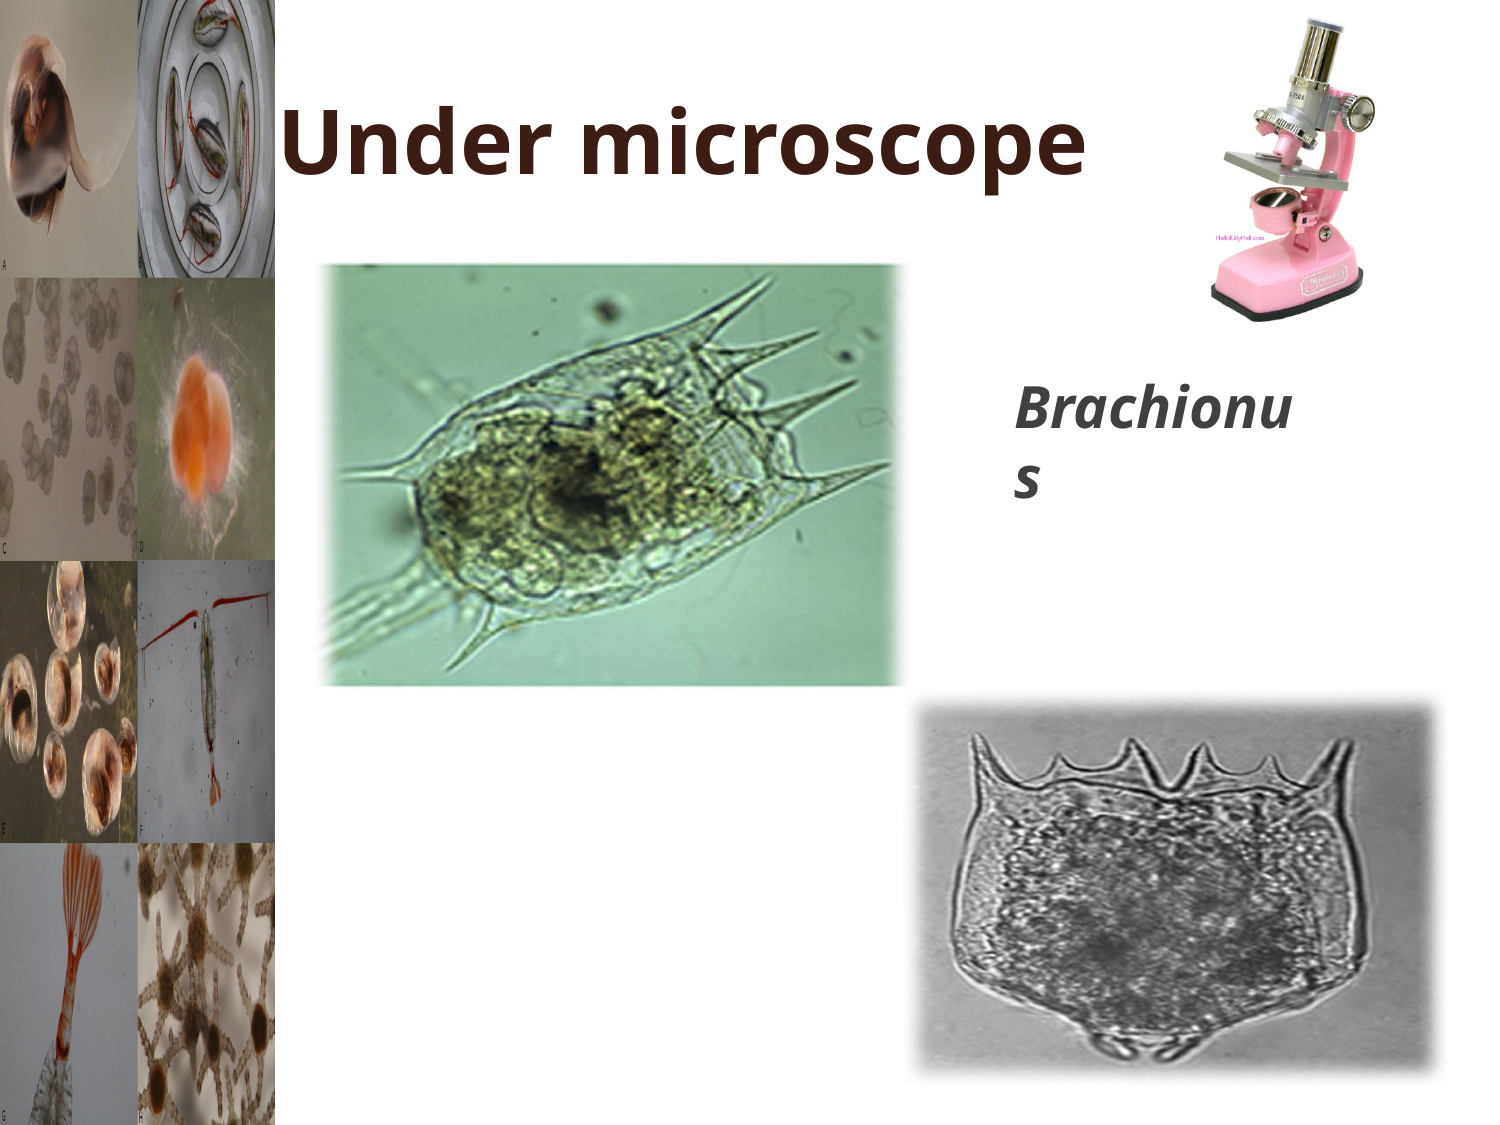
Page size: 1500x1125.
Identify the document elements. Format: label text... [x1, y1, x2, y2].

text_box Brachionus [999, 362, 1325, 518]
title Under microscope [283, 45, 1117, 233]
picture [312, 224, 1451, 1088]
picture [0, 0, 276, 1125]
picture [1123, 3, 1466, 332]
